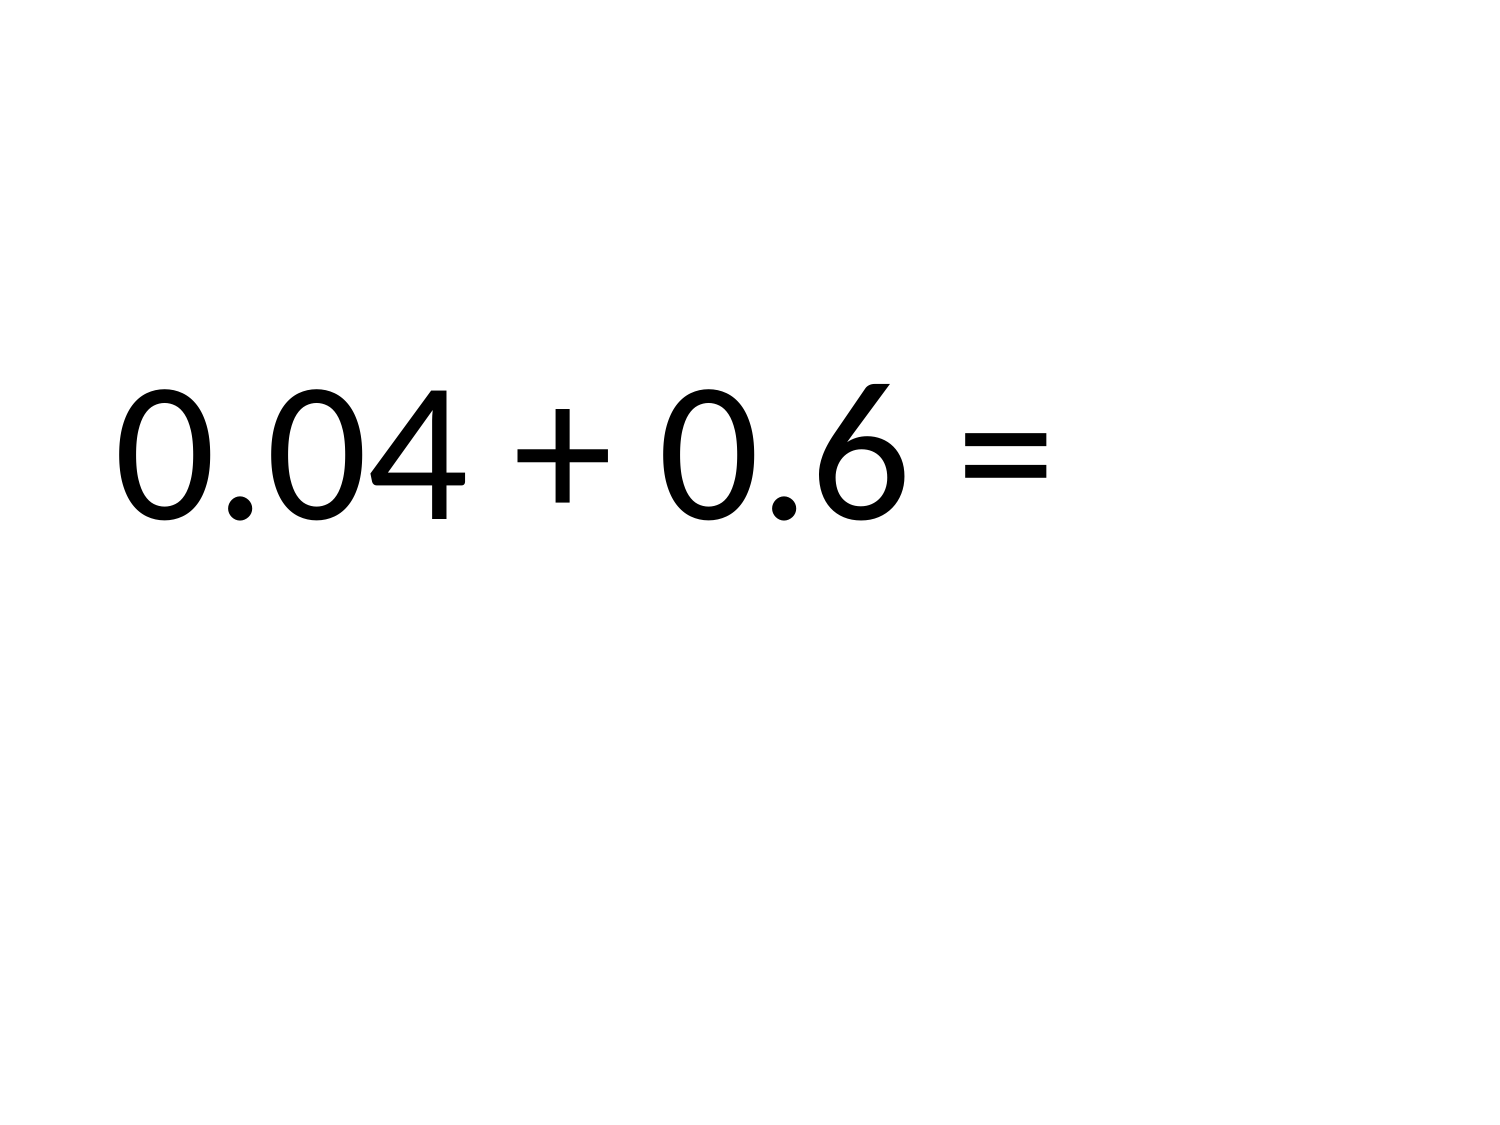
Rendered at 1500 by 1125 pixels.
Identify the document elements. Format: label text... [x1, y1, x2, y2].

text_box 0.04 + 0.6 = [99, 312, 1225, 568]
